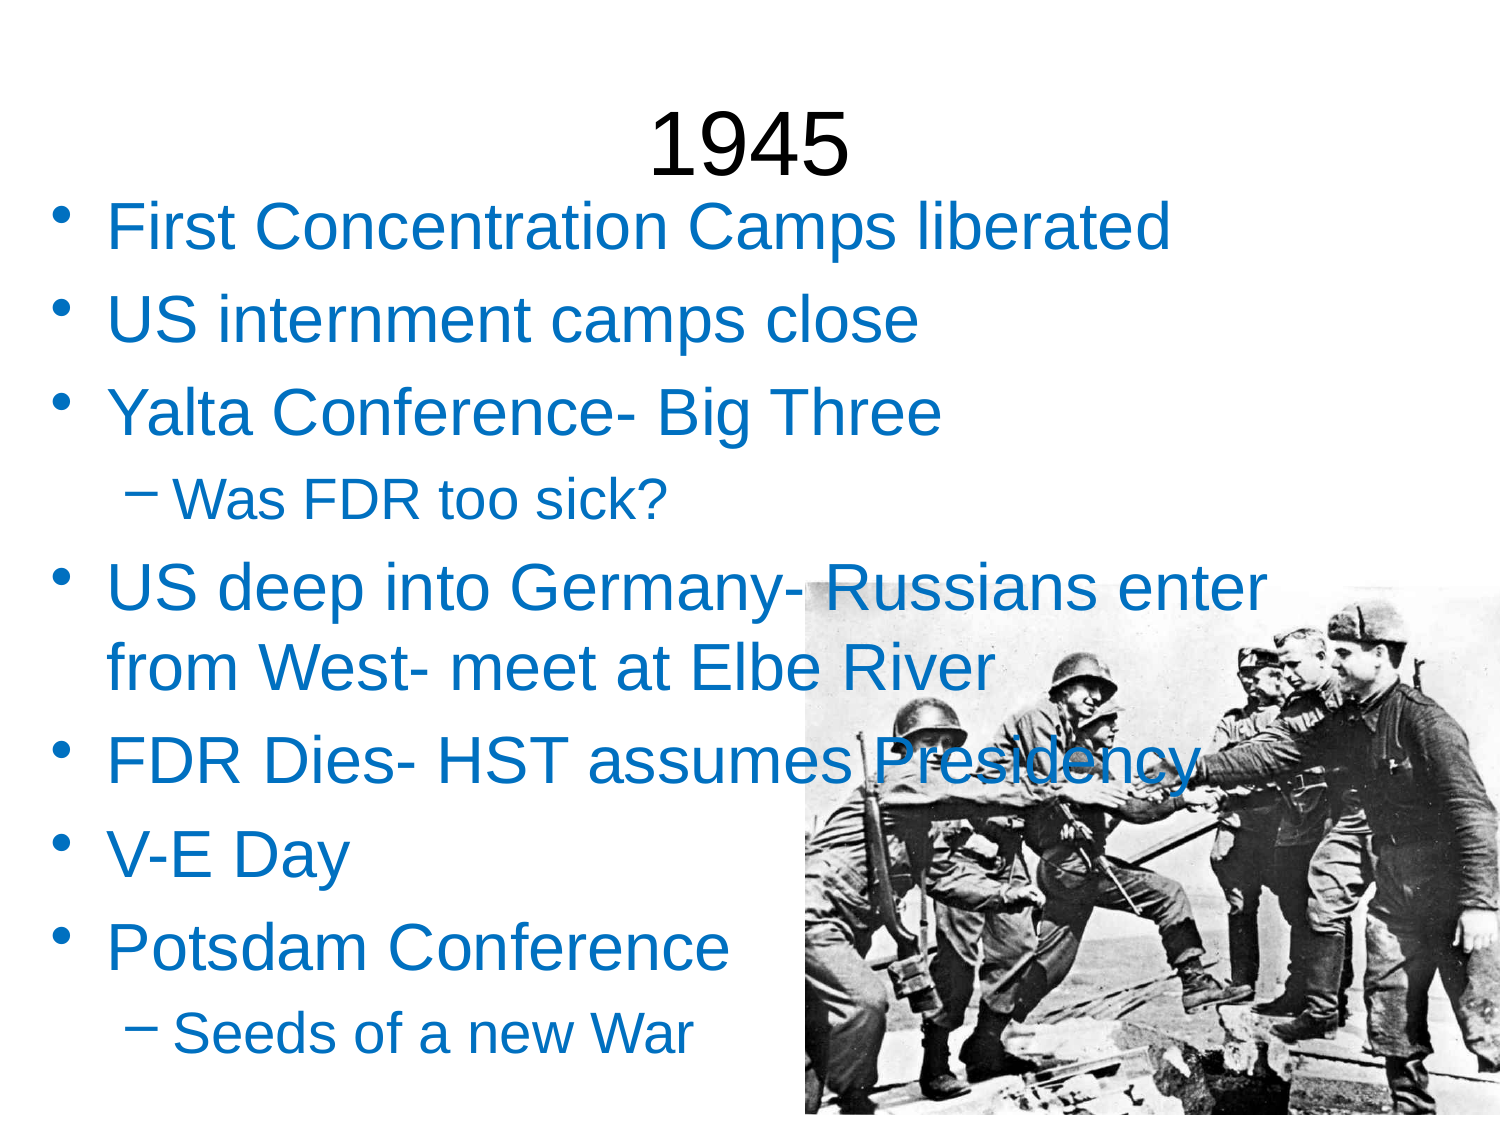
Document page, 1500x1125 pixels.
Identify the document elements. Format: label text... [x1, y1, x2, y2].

picture [805, 580, 1500, 1115]
title 1945 [74, 44, 1426, 233]
list First Concentration Camps liberated US internment camps close Yalta Conference- Big Three Was FDR too sick? US deep into Germany- Russians enter from West- meet at Elbe River FDR Dies- HST assumes Presidency V-E Day Potsdam Conference Seeds of a new War [35, 174, 1388, 718]
